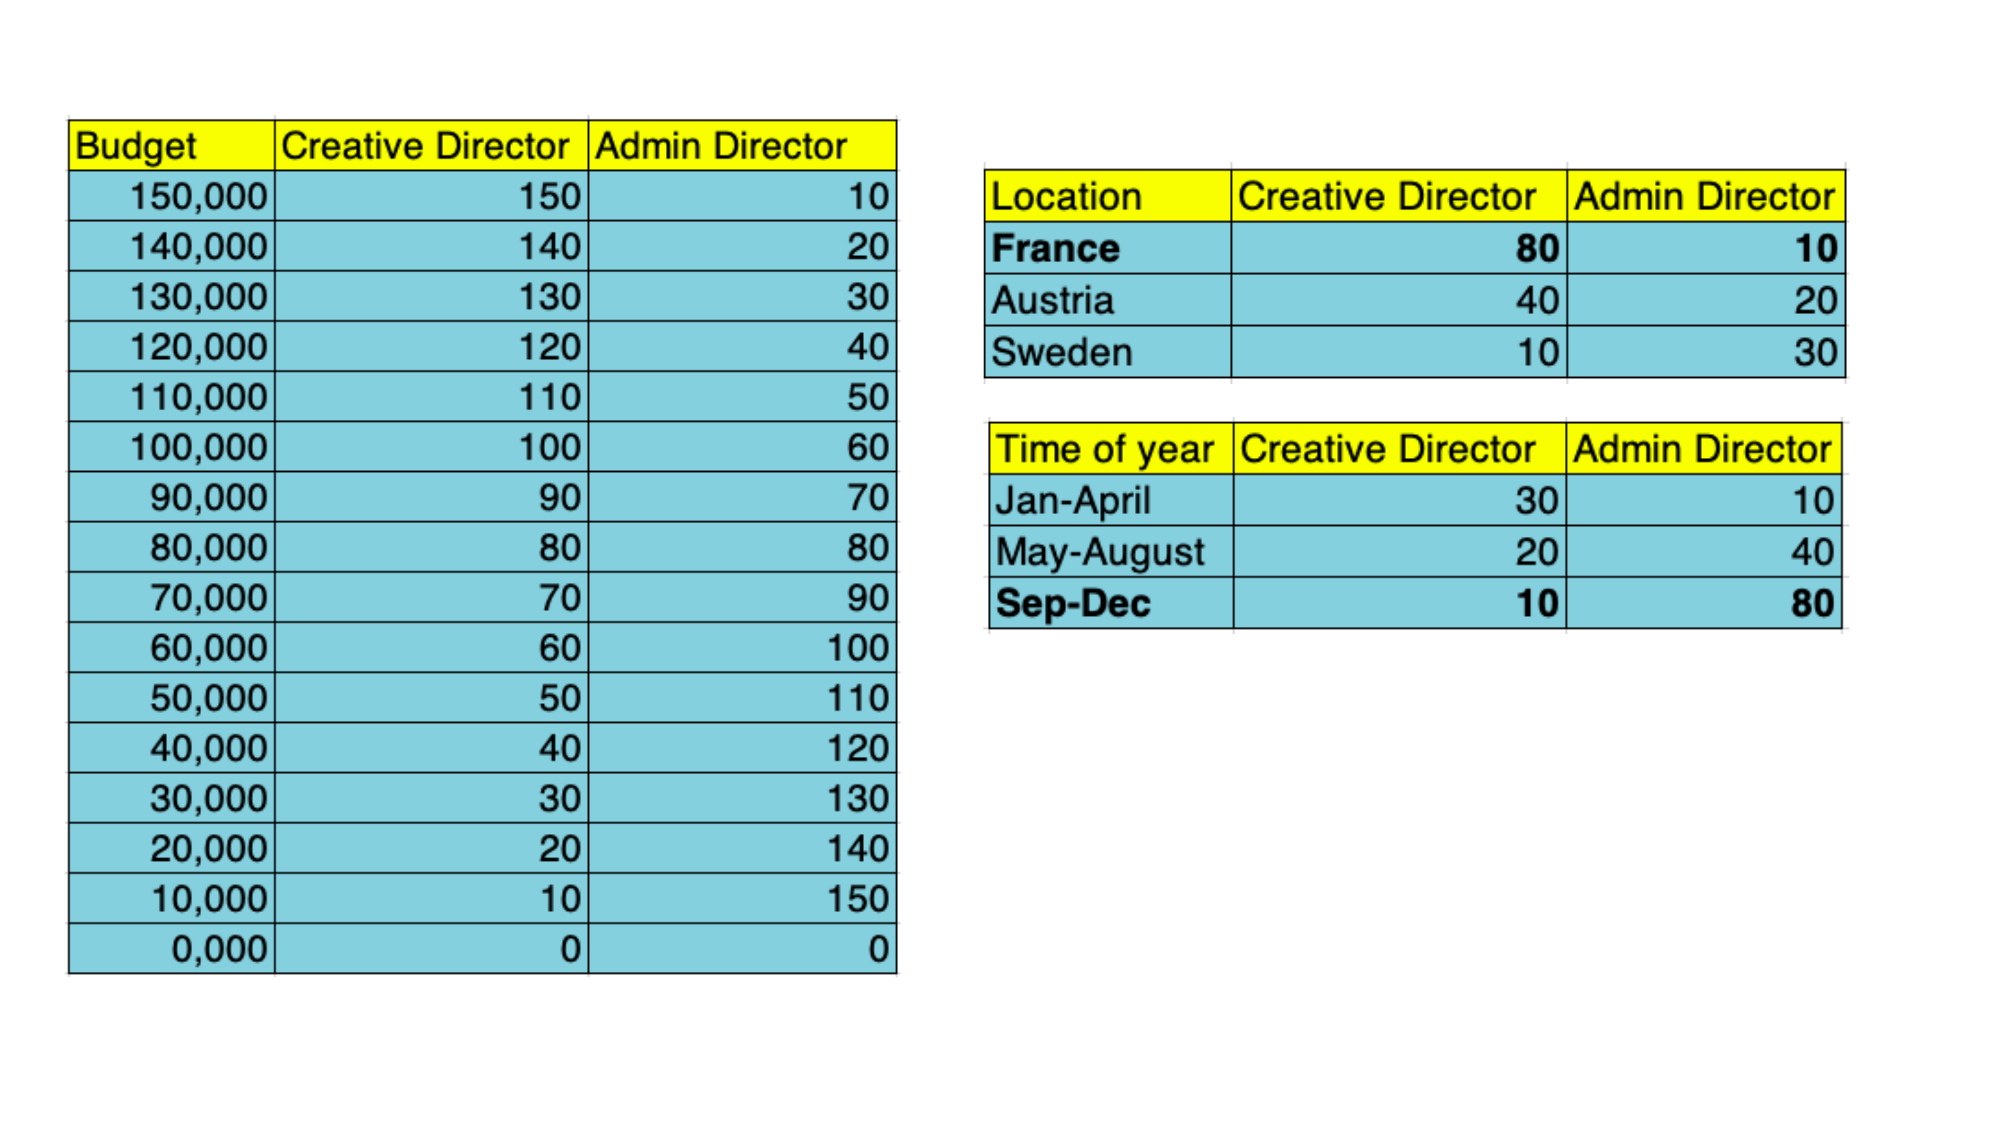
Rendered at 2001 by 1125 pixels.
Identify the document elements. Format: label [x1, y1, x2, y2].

picture [983, 162, 1850, 384]
picture [983, 417, 1850, 634]
picture [64, 115, 901, 977]
